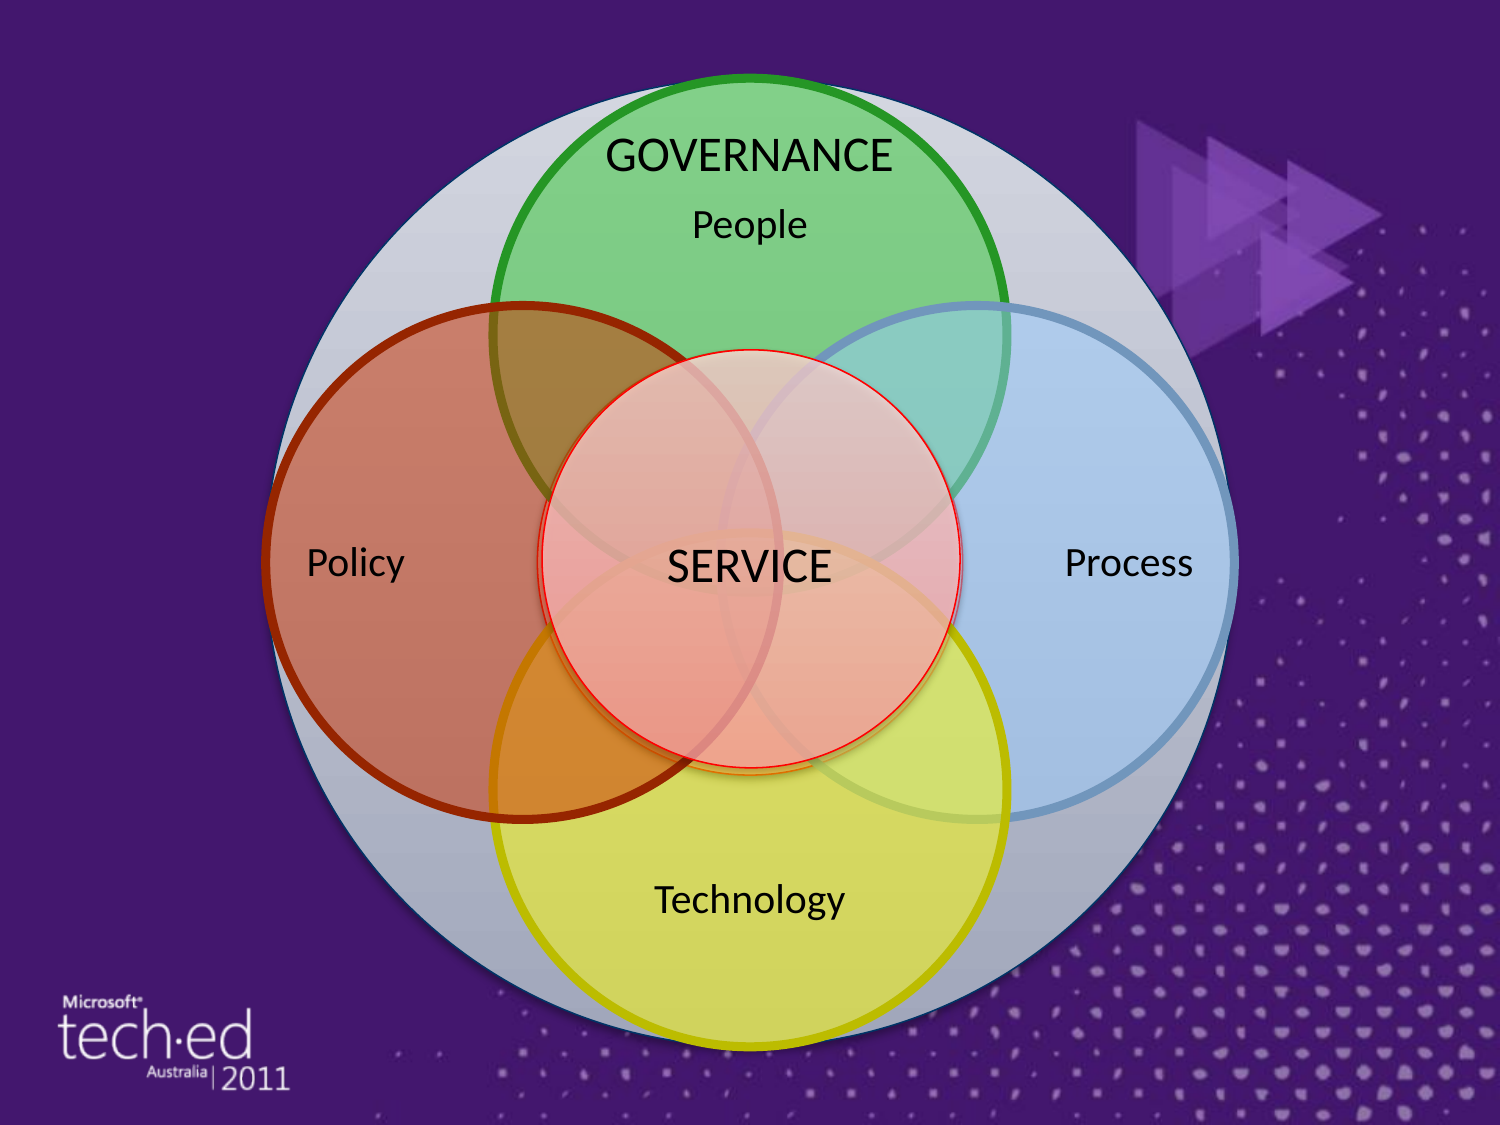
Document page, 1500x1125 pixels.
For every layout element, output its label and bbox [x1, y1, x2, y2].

text_box [265, 77, 1235, 1047]
picture [0, 0, 1500, 1125]
